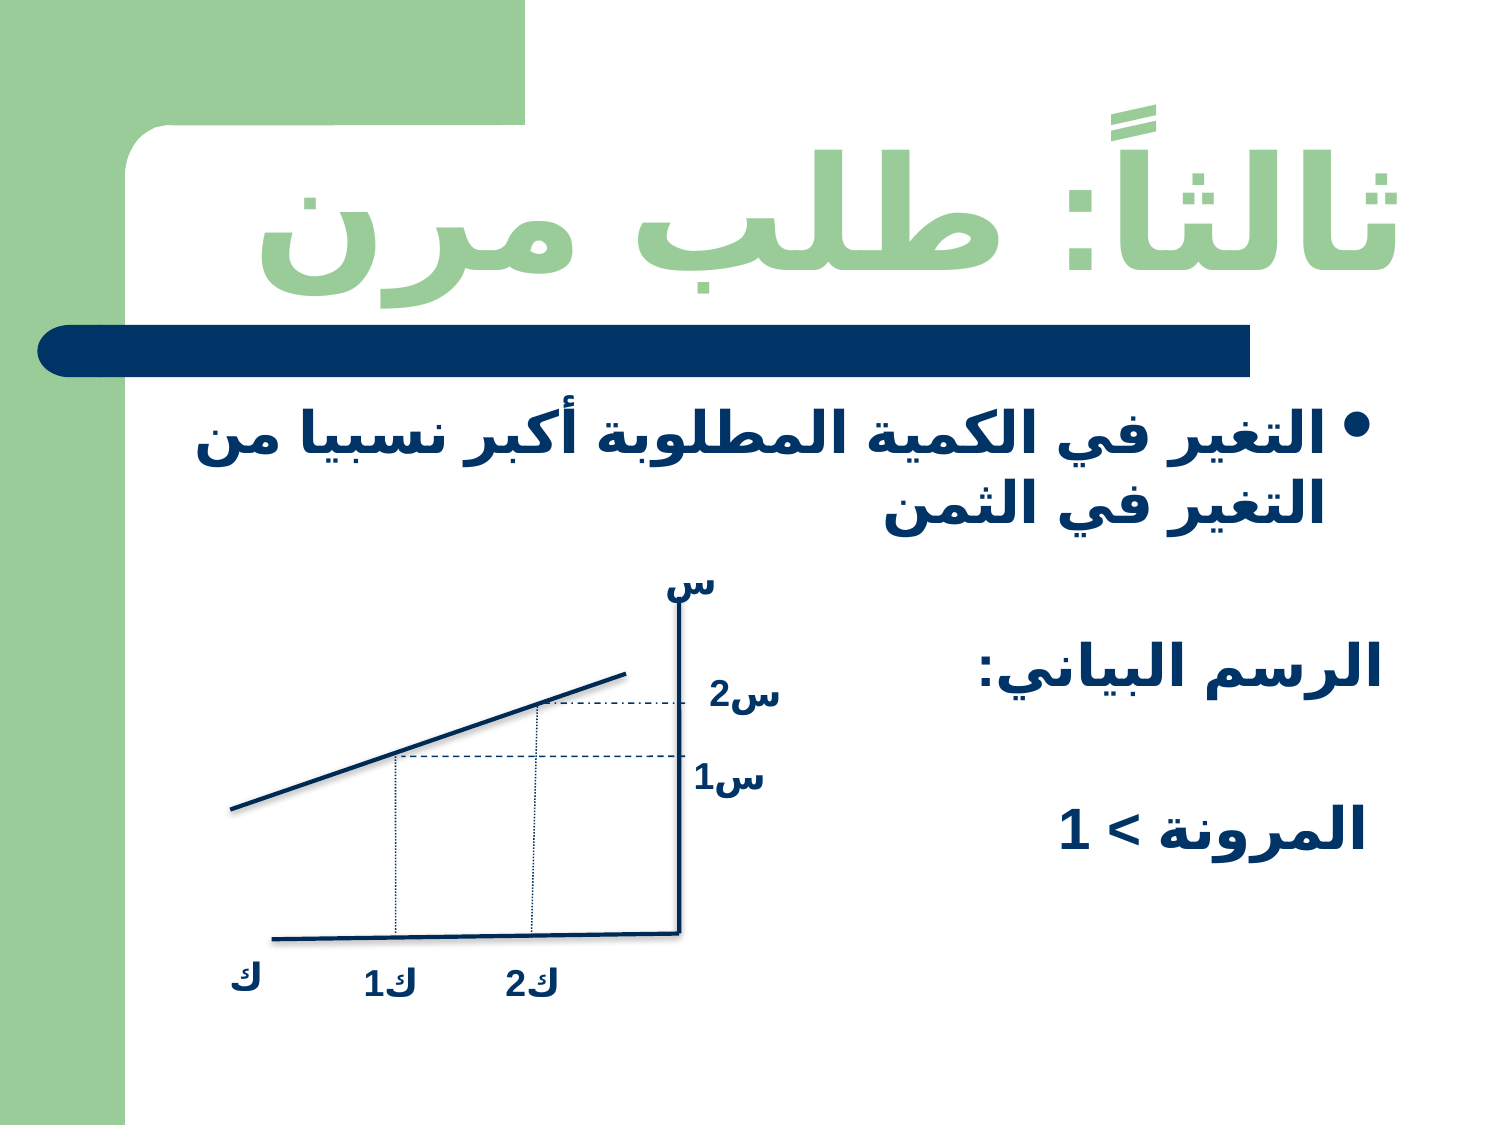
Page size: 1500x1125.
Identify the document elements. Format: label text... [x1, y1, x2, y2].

title ثالثاً: طلب مرن [125, 125, 1425, 313]
list التغير في الكمية المطلوبة أكبر نسبيا من التغير في الثمن الرسم البياني: المرونة > 1 [135, 387, 1400, 1071]
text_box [165, 549, 797, 1013]
